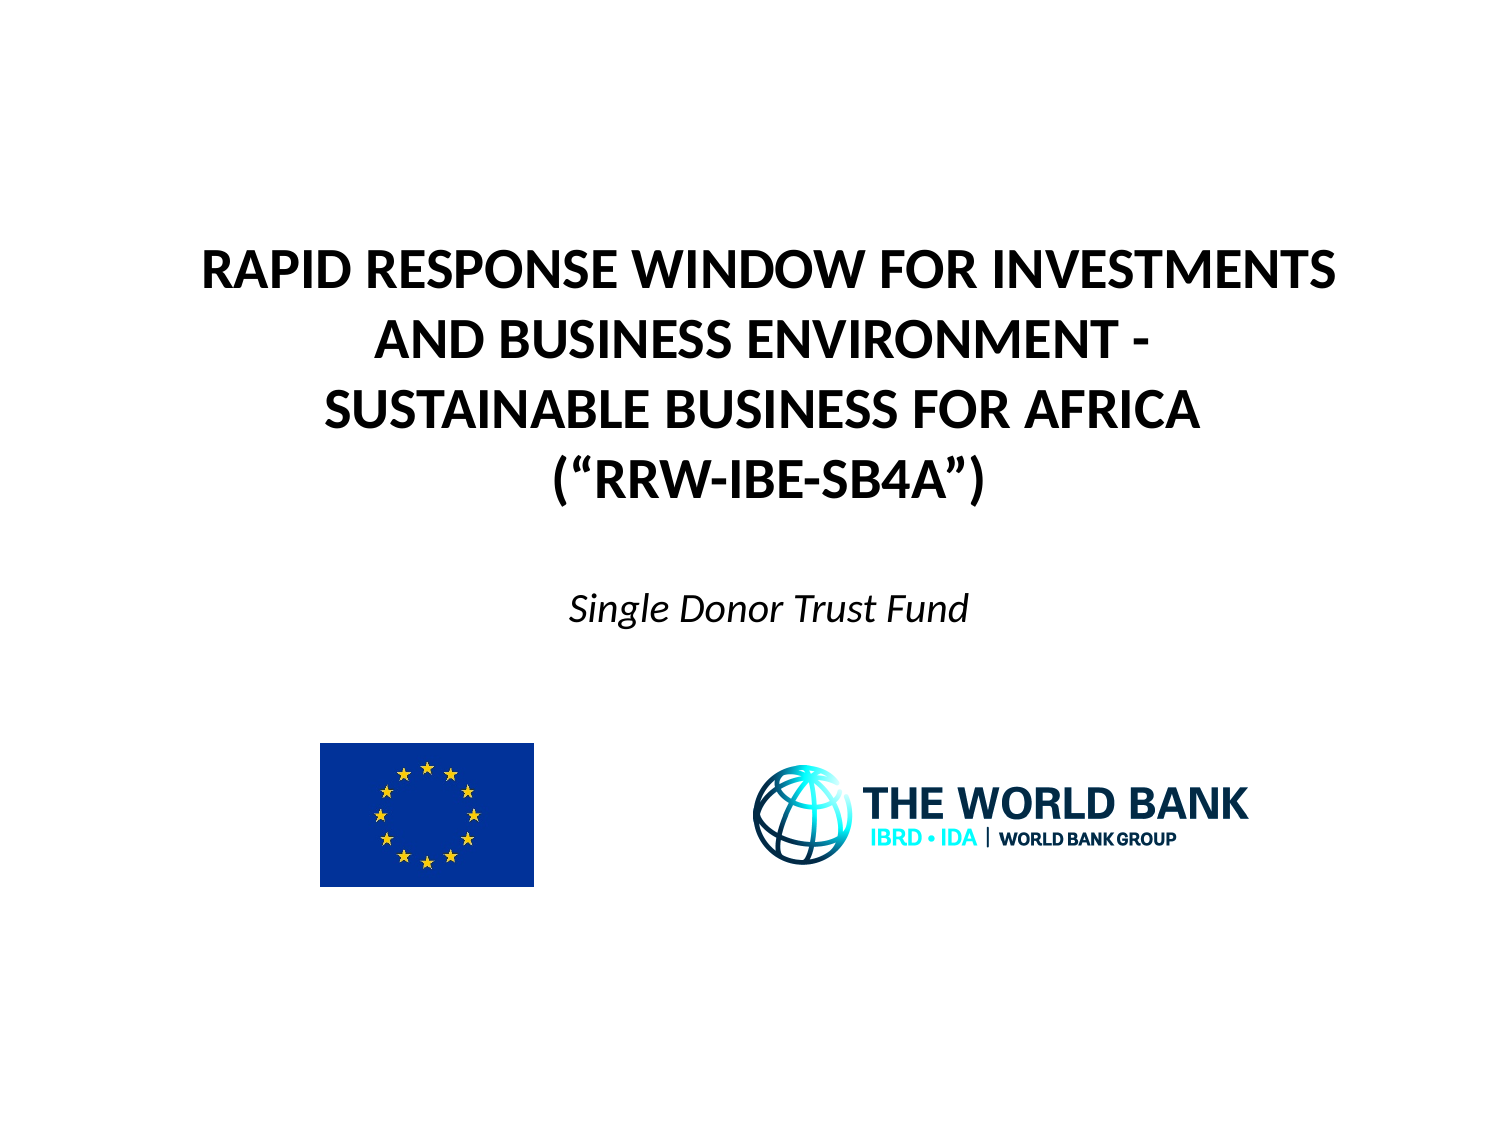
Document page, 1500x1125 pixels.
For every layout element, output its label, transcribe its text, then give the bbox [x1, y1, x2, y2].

picture [320, 743, 534, 887]
picture [753, 765, 1249, 865]
text_box RAPID RESPONSE WINDOW FOR INVESTMENTS AND BUSINESS ENVIRONMENT - SUSTAINABLE BUSINESS FOR AFRICA (“RRW-IBE-SB4A”) Single Donor Trust Fund [154, 223, 1384, 638]
